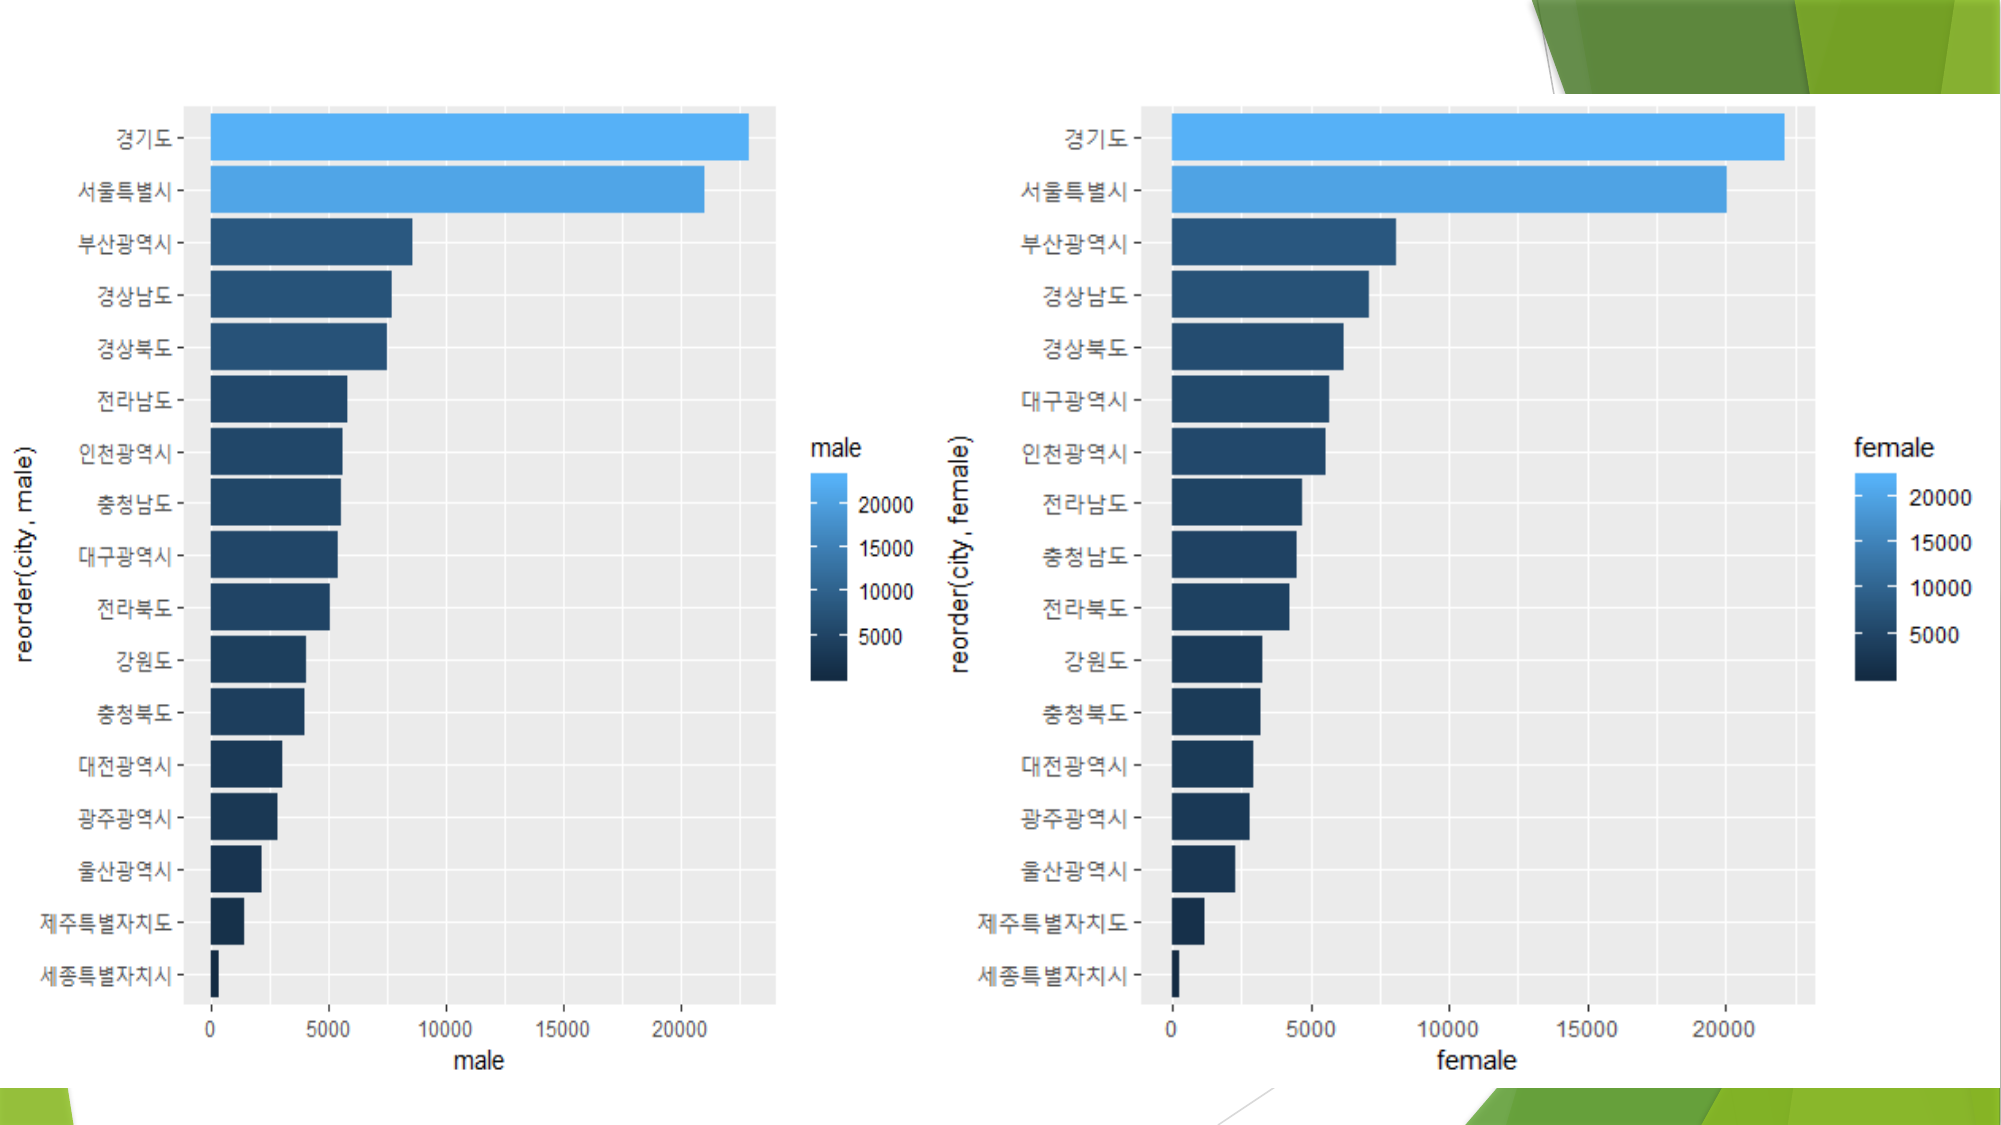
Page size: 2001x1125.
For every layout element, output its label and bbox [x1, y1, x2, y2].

picture [0, 93, 2000, 1089]
